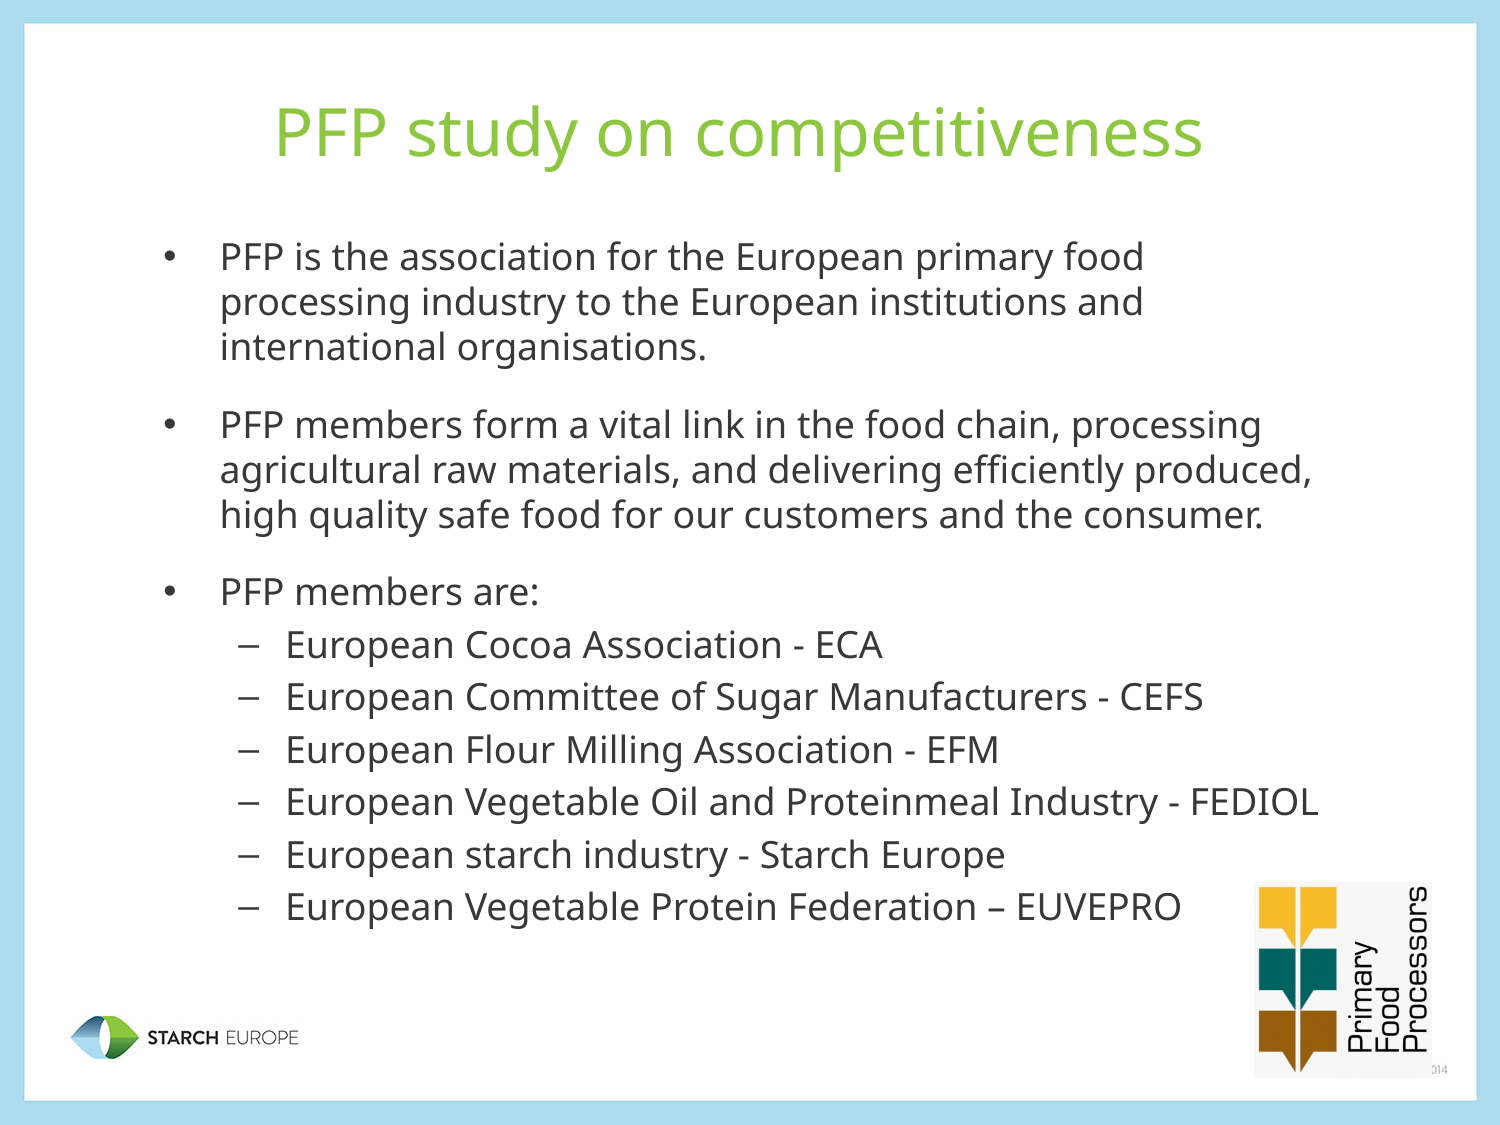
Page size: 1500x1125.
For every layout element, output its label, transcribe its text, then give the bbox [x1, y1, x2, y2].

list PFP is the association for the European primary food processing industry to the European institutions and international organisations. PFP members form a vital link in the food chain, processing agricultural raw materials, and delivering efficiently produced, high quality safe food for our customers and the consumer. PFP members are: European Cocoa Association - ECA European Committee of Sugar Manufacturers - CEFS European Flour Milling Association - EFM European Vegetable Oil and Proteinmeal Industry - FEDIOL European starch industry - Starch Europe European Vegetable Protein Federation – EUVEPRO [148, 225, 1357, 975]
picture [0, 0, 1500, 1125]
title PFP study on competitiveness [78, 69, 1401, 190]
